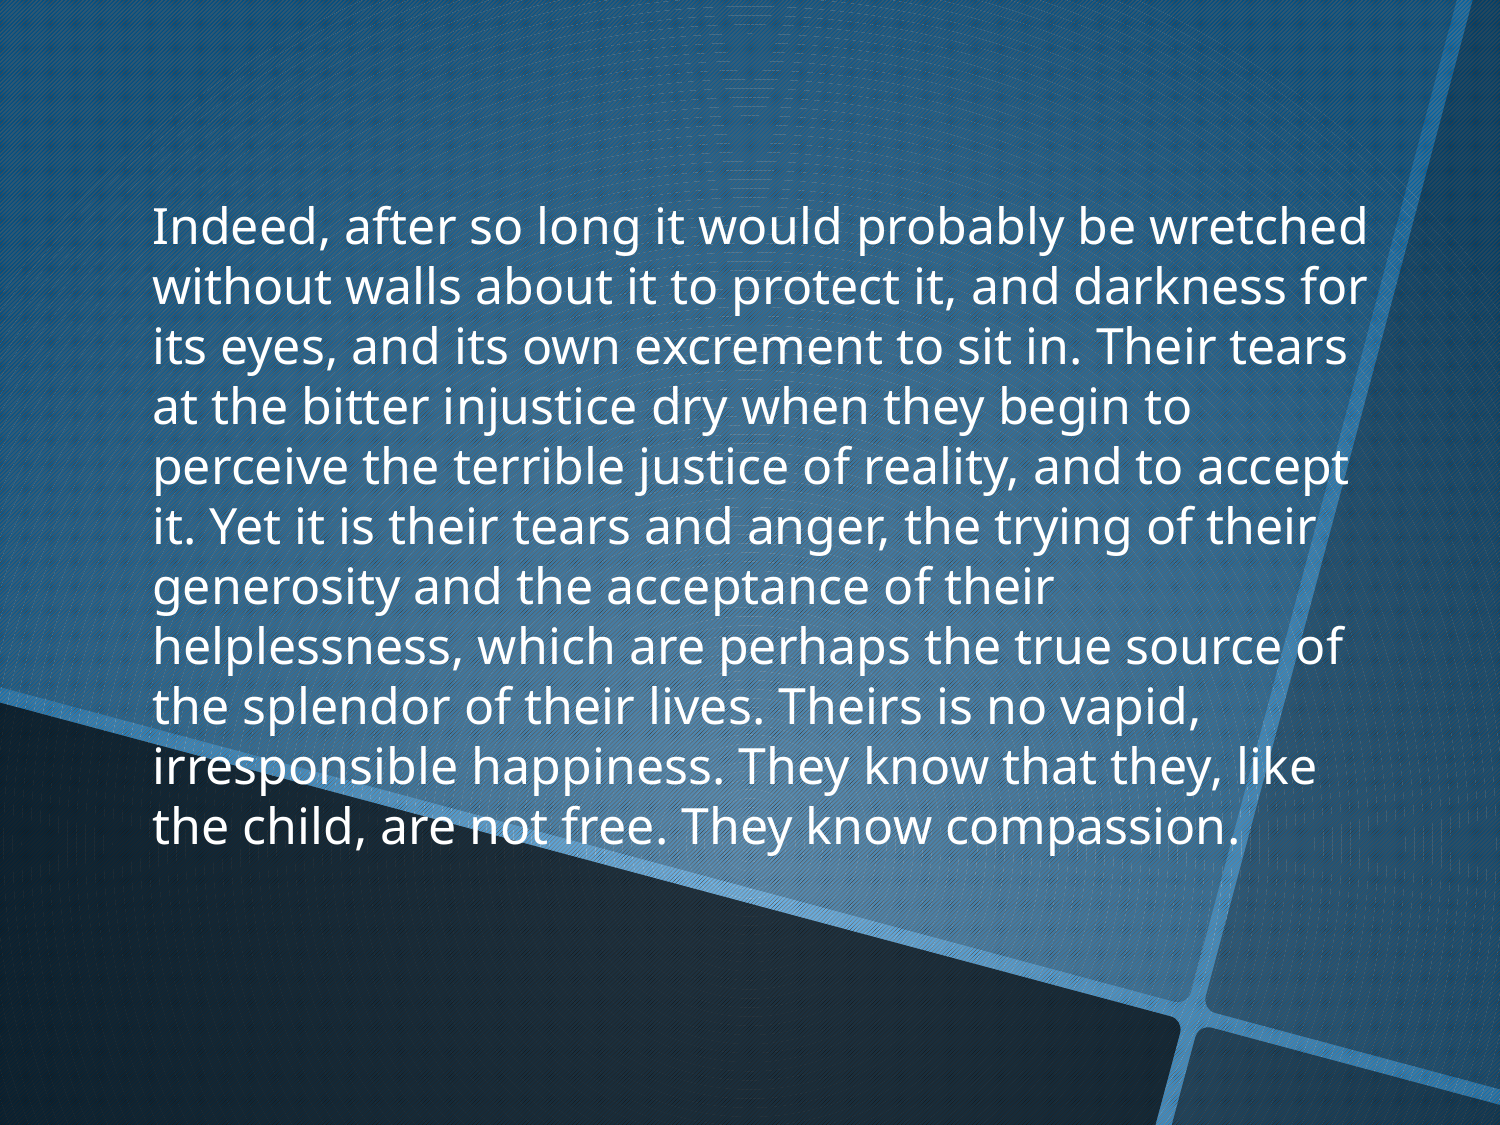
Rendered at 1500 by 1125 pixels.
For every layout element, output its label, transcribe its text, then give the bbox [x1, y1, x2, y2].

text_box Indeed, after so long it would probably be wretched without walls about it to protect it, and darkness for its eyes, and its own excrement to sit in. Their tears at the bitter injustice dry when they begin to perceive the terrible justice of reality, and to accept it. Yet it is their tears and anger, the trying of their generosity and the acceptance of their helplessness, which are perhaps the true source of the splendor of their lives. Theirs is no vapid, irresponsible happiness. They know that they, like the child, are not free. They know compassion. [137, 187, 1388, 863]
